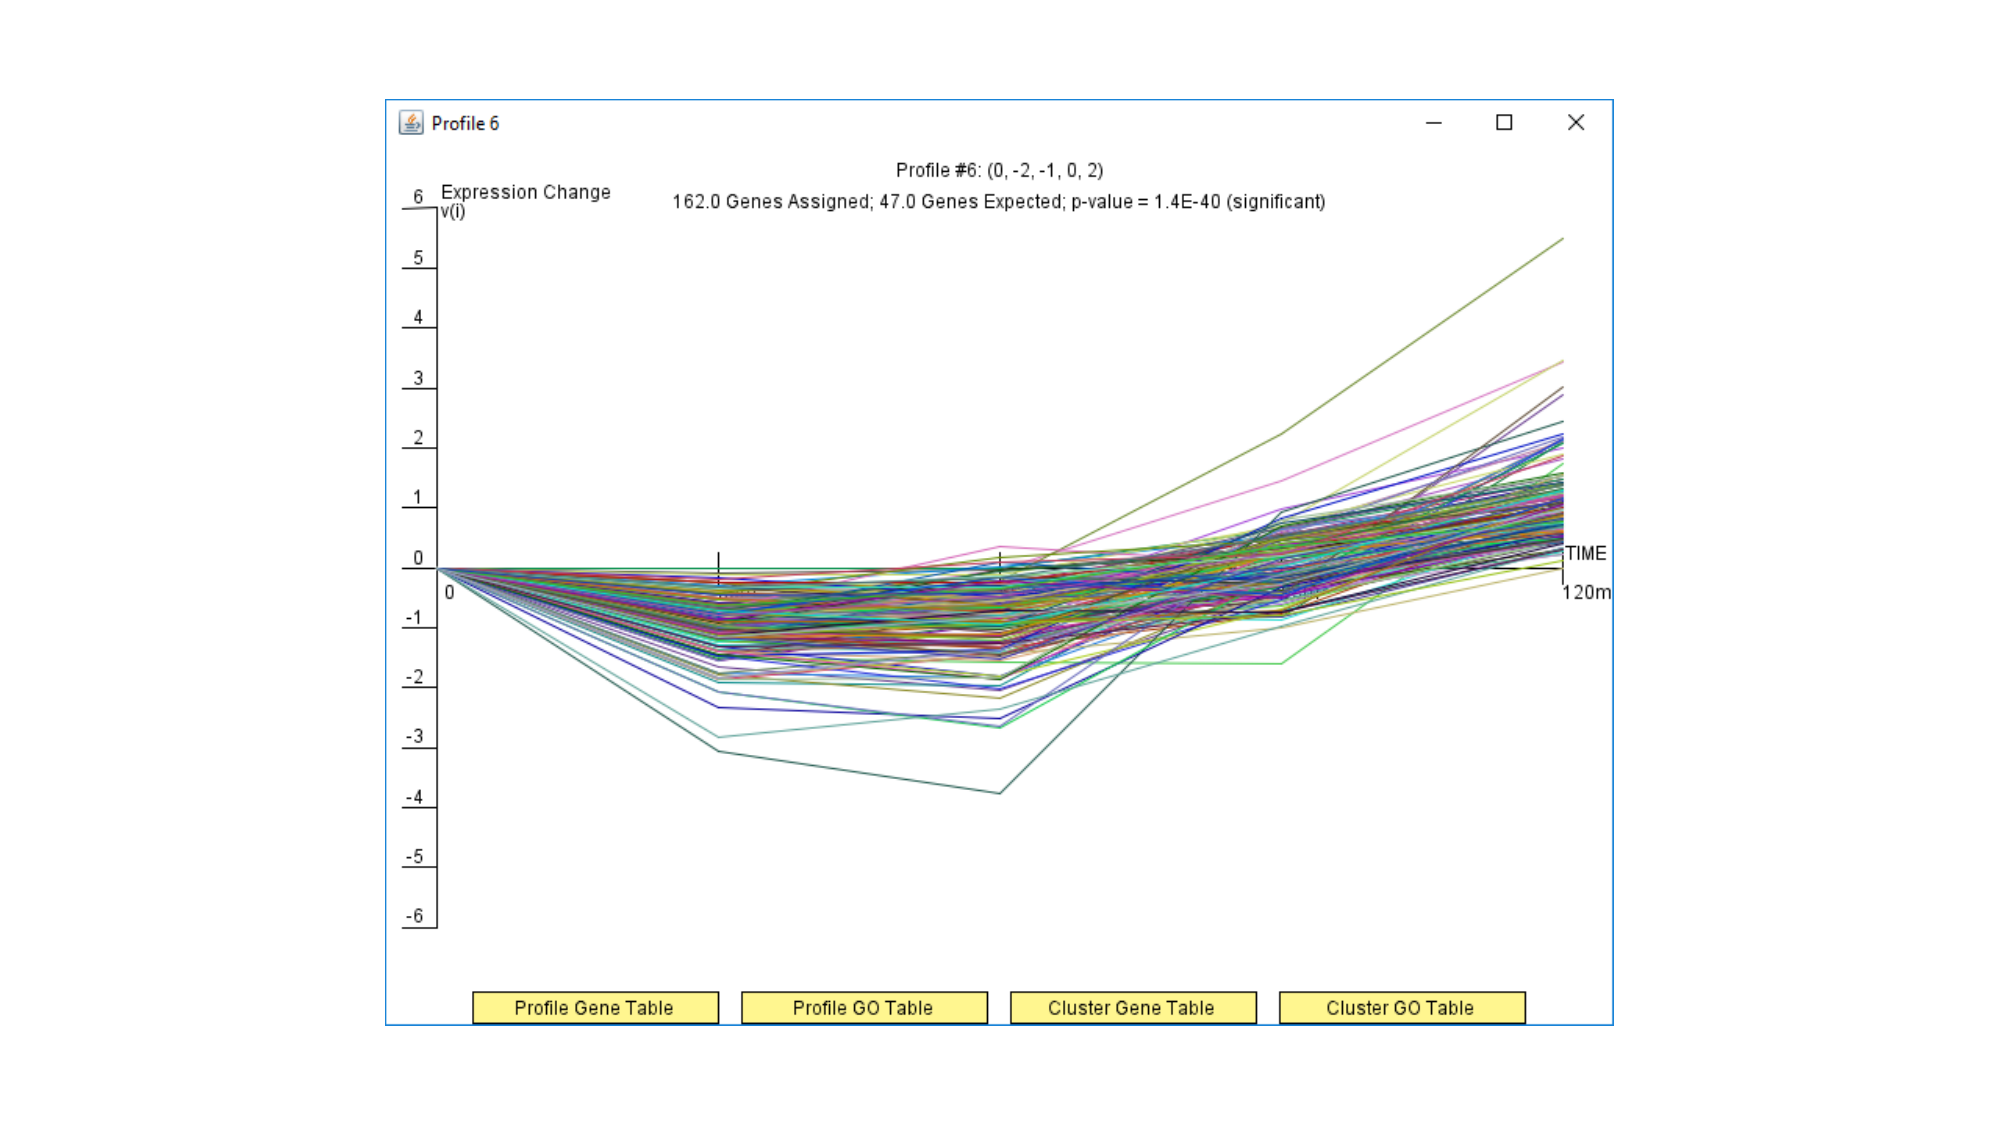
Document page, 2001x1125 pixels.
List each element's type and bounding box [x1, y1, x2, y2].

picture [385, 99, 1614, 1026]
